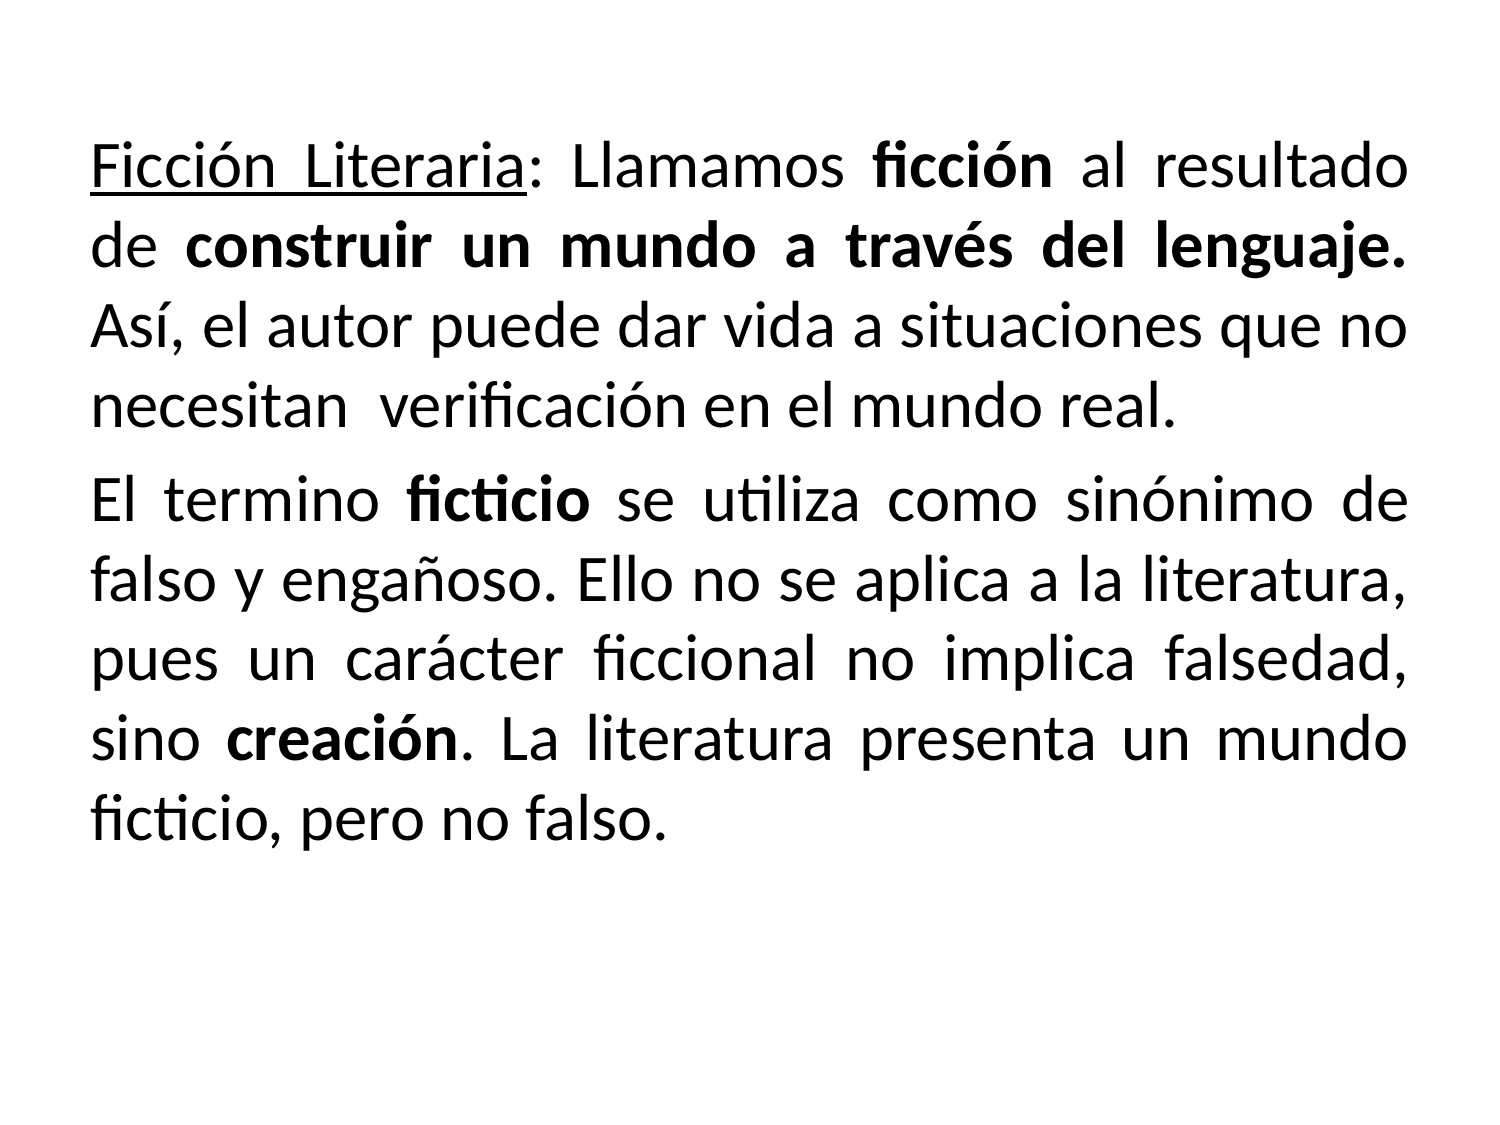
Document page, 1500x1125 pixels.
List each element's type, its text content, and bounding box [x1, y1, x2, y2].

list Ficción Literaria: Llamamos ficción al resultado de construir un mundo a través del lenguaje. Así, el autor puede dar vida a situaciones que no necesitan verificación en el mundo real. El termino ficticio se utiliza como sinónimo de falso y engañoso. Ello no se aplica a la literatura, pues un carácter ficcional no implica falsedad, sino creación. La literatura presenta un mundo ficticio, pero no falso. [75, 113, 1425, 1005]
